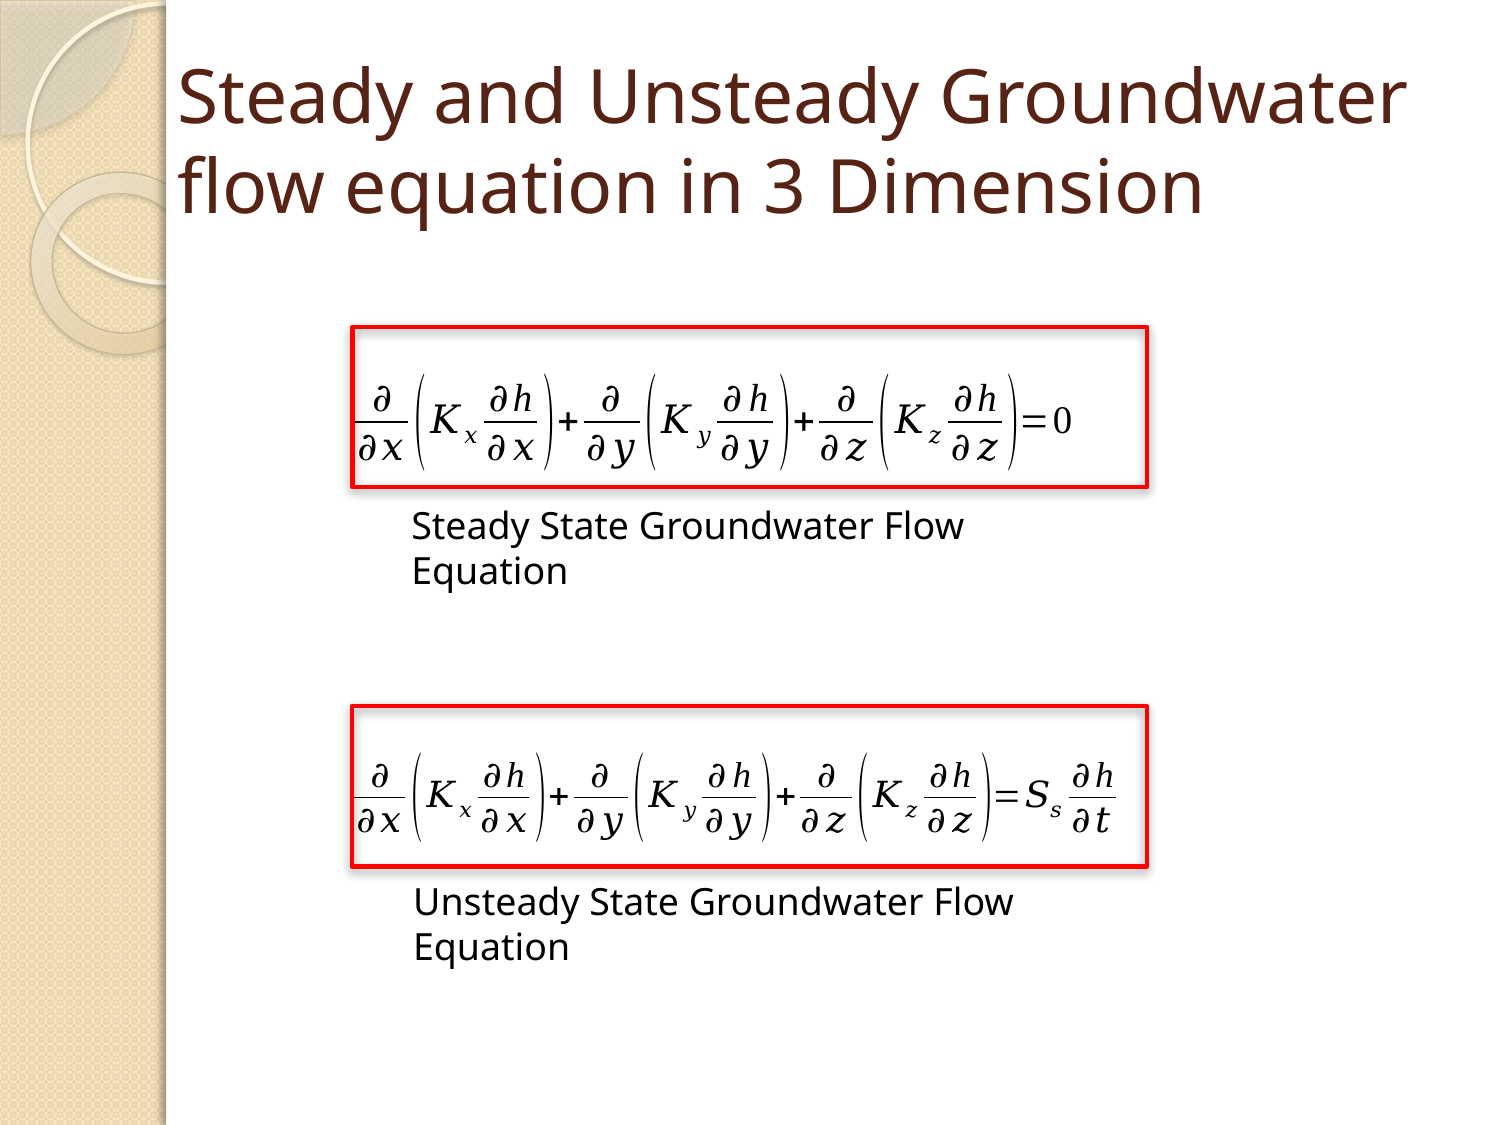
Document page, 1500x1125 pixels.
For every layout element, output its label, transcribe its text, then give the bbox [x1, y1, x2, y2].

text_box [351, 705, 1147, 867]
text_box Steady State Groundwater Flow Equation [396, 499, 1100, 600]
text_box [352, 326, 1148, 488]
title Steady and Unsteady Groundwater flow equation in 3 Dimension [162, 45, 1488, 233]
text_box Unsteady State Groundwater Flow Equation [398, 878, 1102, 975]
